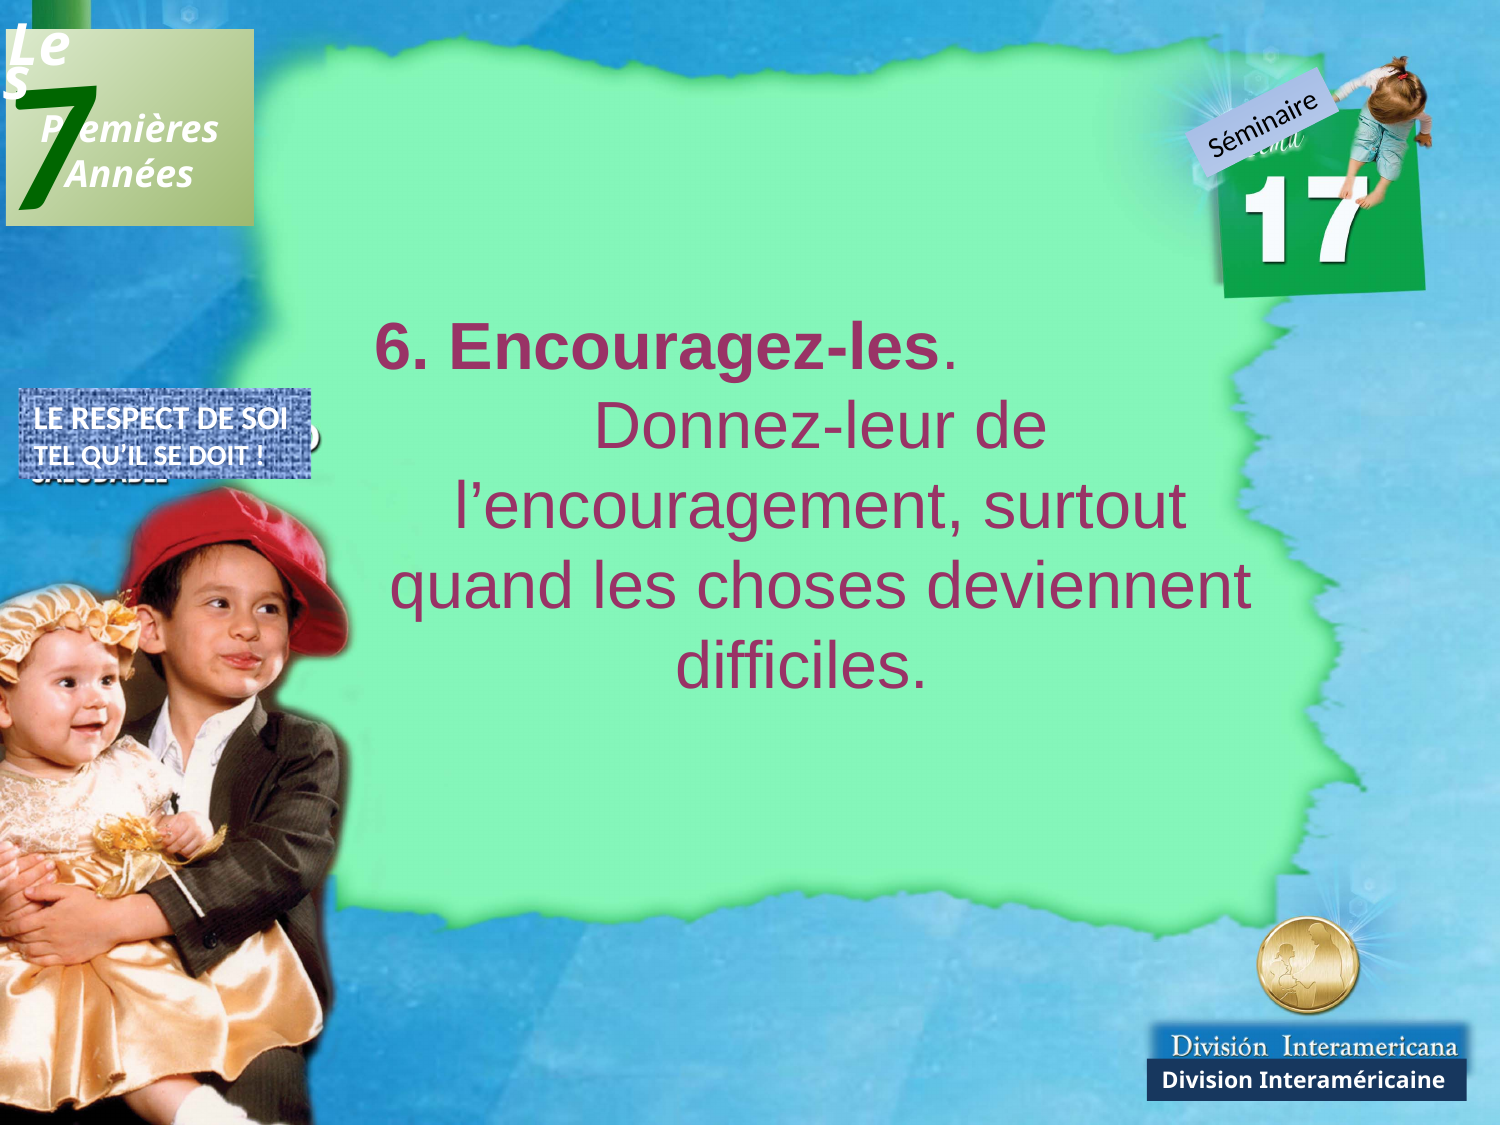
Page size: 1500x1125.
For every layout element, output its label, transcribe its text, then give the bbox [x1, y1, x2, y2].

text_box 6. Encouragez-les. Donnez-leur de l’encouragement, surtout quand les choses deviennent difficiles. [360, 295, 1282, 710]
text_box LE RESPECT DE SOI TEL QU’IL SE DOIT ! [18, 388, 312, 479]
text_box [0, 17, 255, 256]
text_box Division Interaméricaine [1146, 1058, 1467, 1101]
picture [0, 0, 1500, 1125]
text_box Séminaire [1184, 66, 1340, 178]
